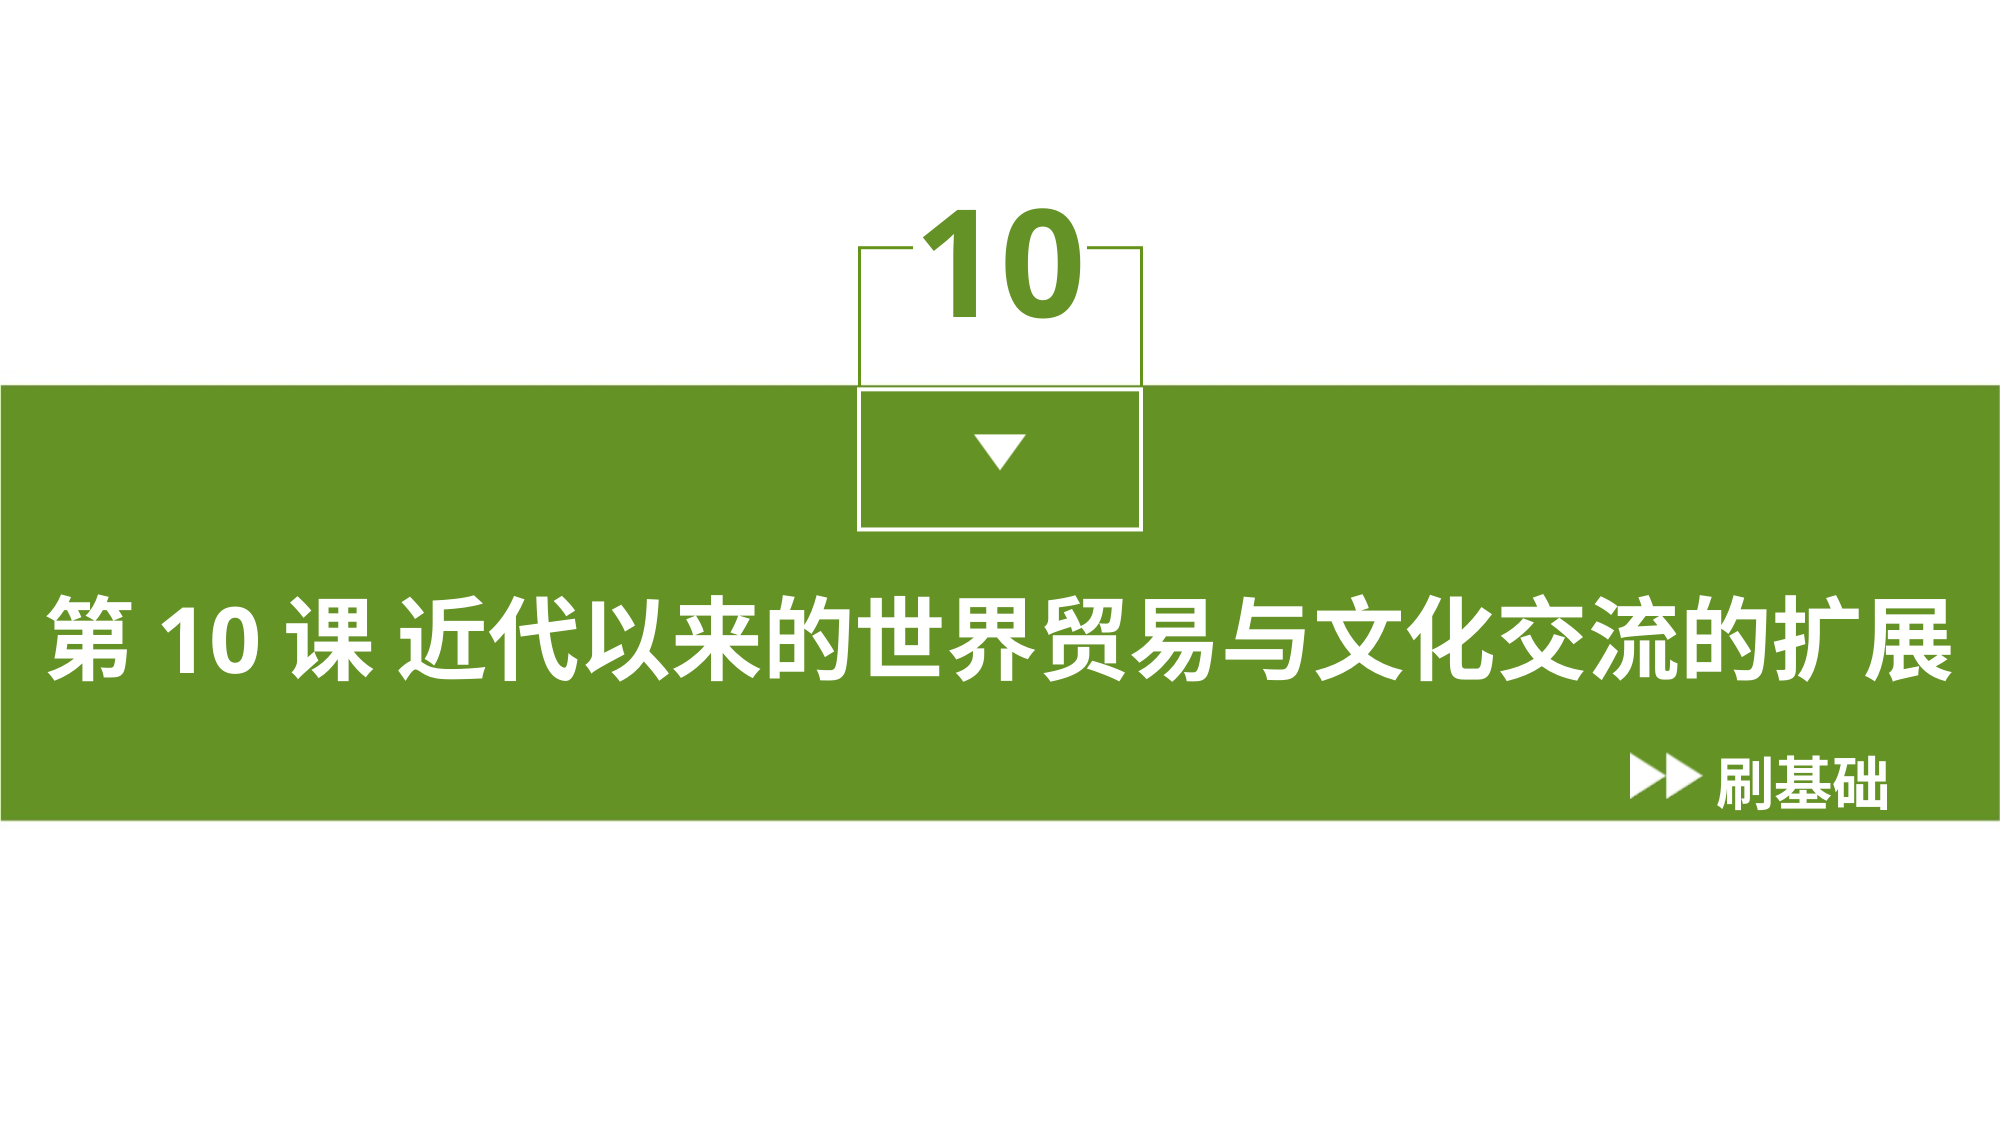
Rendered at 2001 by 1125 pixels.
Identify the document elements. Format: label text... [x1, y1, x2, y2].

text_box 第10课 近代以来的世界贸易与文化交流的扩展 [0, 572, 2000, 699]
picture [0, 699, 2000, 1125]
picture [0, 0, 2000, 572]
text_box 10 [862, 156, 1139, 353]
text_box 刷基础 [1715, 718, 1997, 812]
